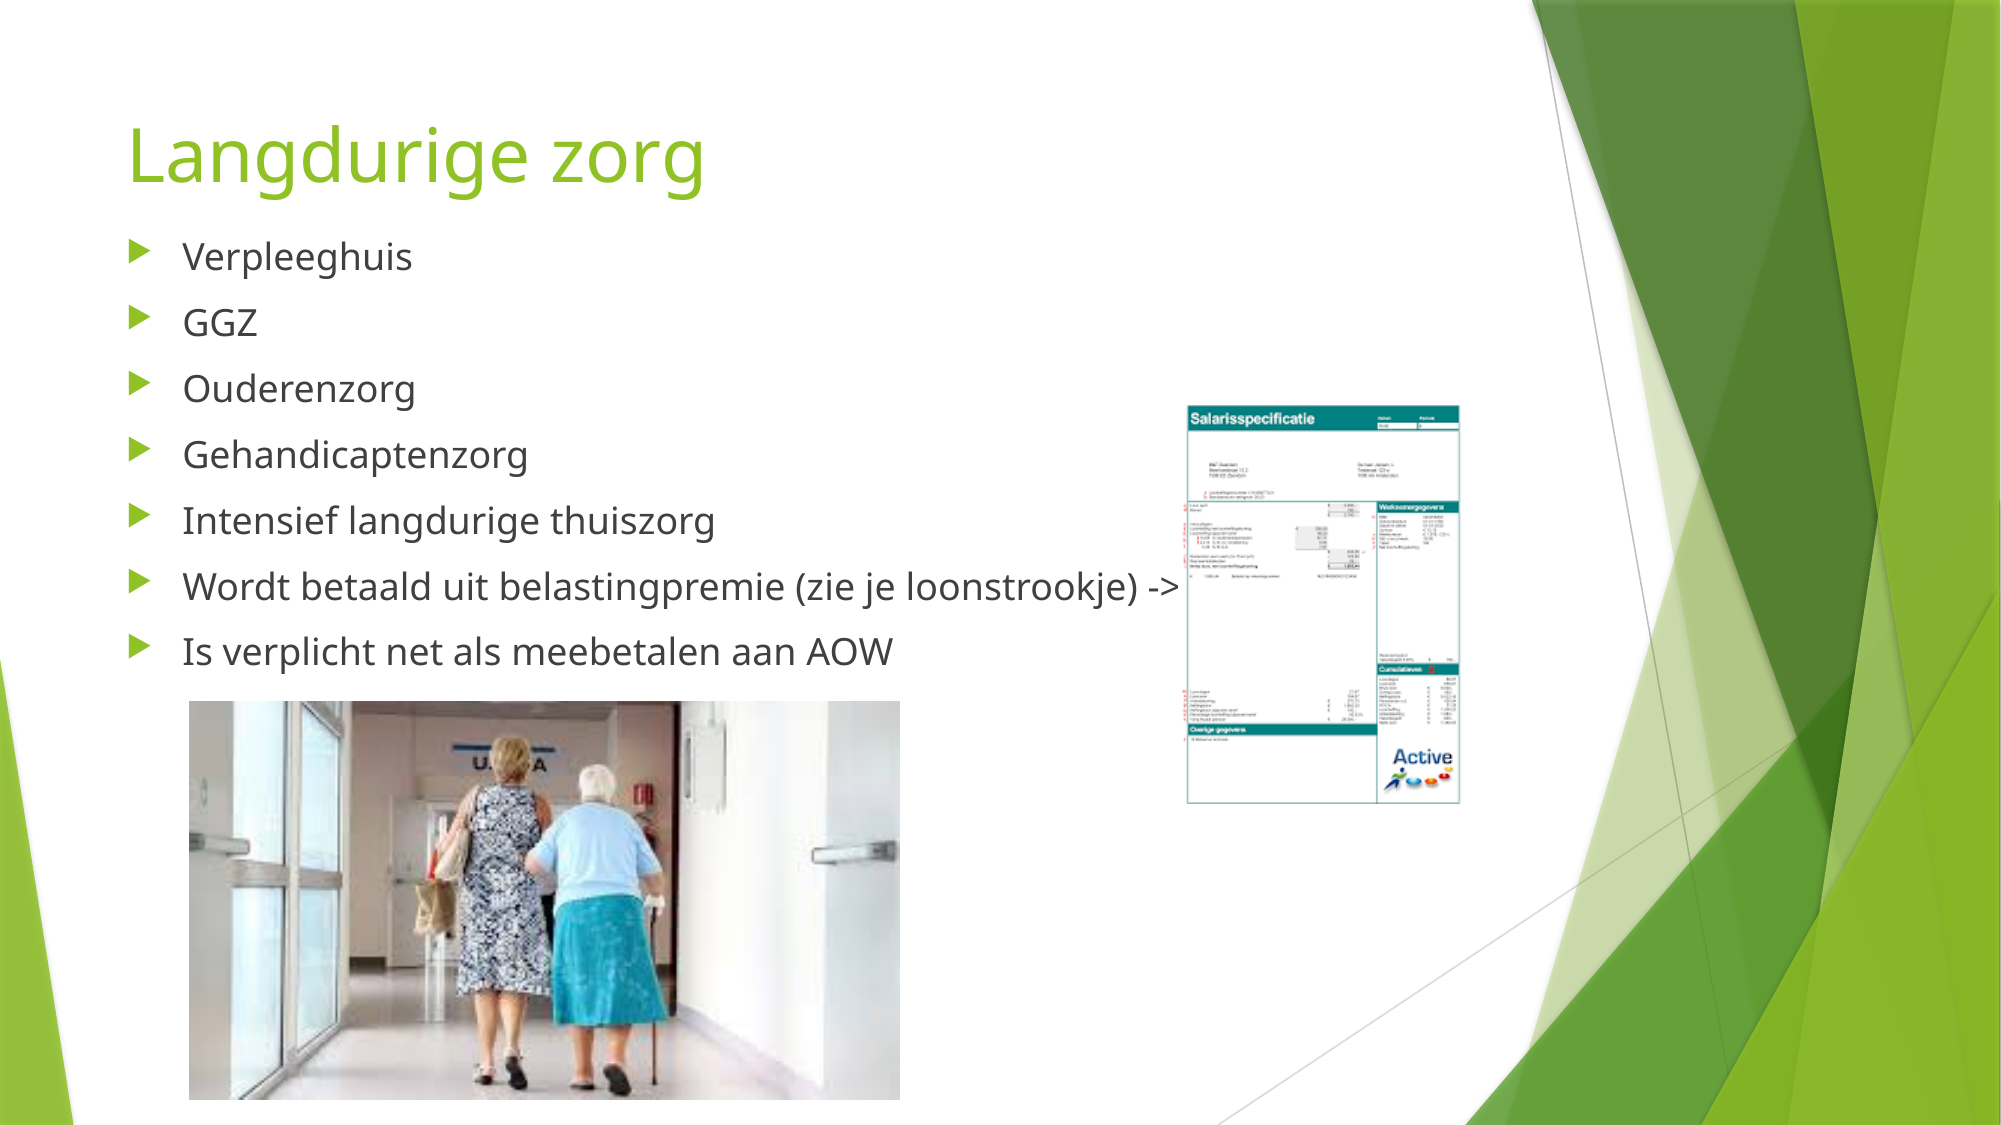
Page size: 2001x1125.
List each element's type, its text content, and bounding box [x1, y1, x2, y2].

picture [188, 700, 901, 1100]
title Langdurige zorg [111, 99, 1522, 225]
list Verpleeghuis GGZ Ouderenzorg Gehandicaptenzorg Intensief langdurige thuiszorg Wordt betaald uit belastingpremie (zie je loonstrookje) -> Is verplicht net als meebetalen aan AOW [111, 225, 1522, 863]
picture [1178, 404, 1462, 804]
